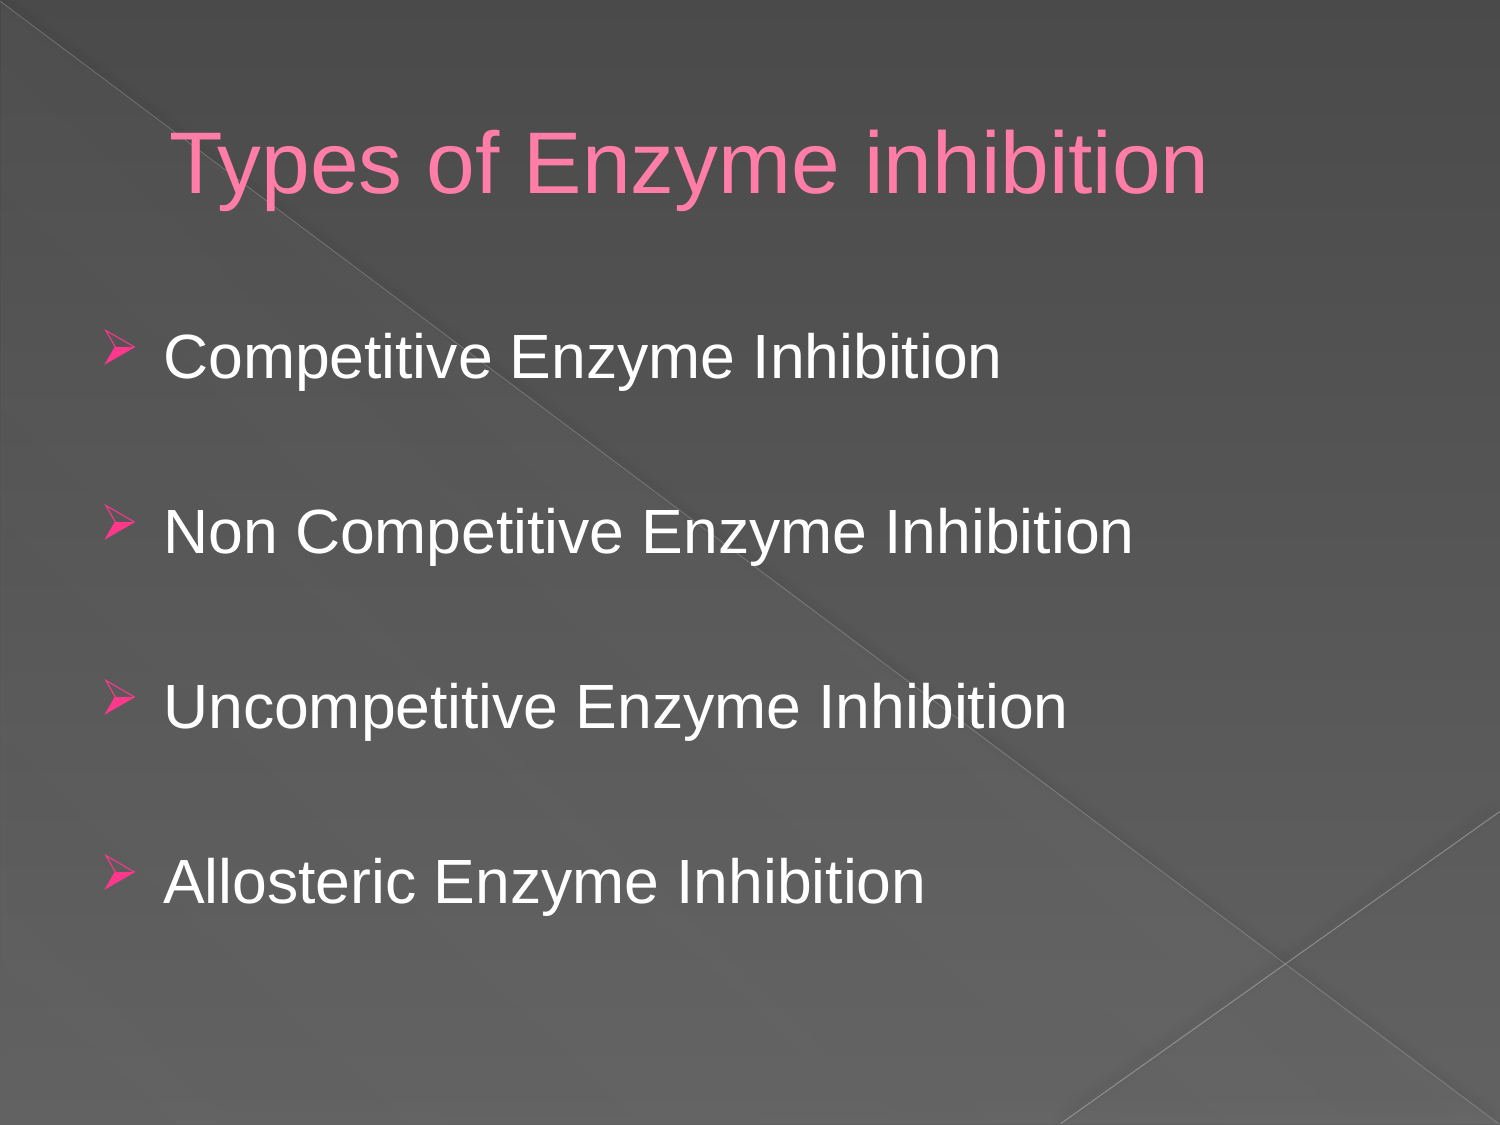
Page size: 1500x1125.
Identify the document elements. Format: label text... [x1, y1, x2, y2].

title Types of Enzyme inhibition [75, 43, 1425, 274]
list Competitive Enzyme Inhibition Non Competitive Enzyme Inhibition Uncompetitive Enzyme Inhibition Allosteric Enzyme Inhibition [75, 308, 1425, 1059]
